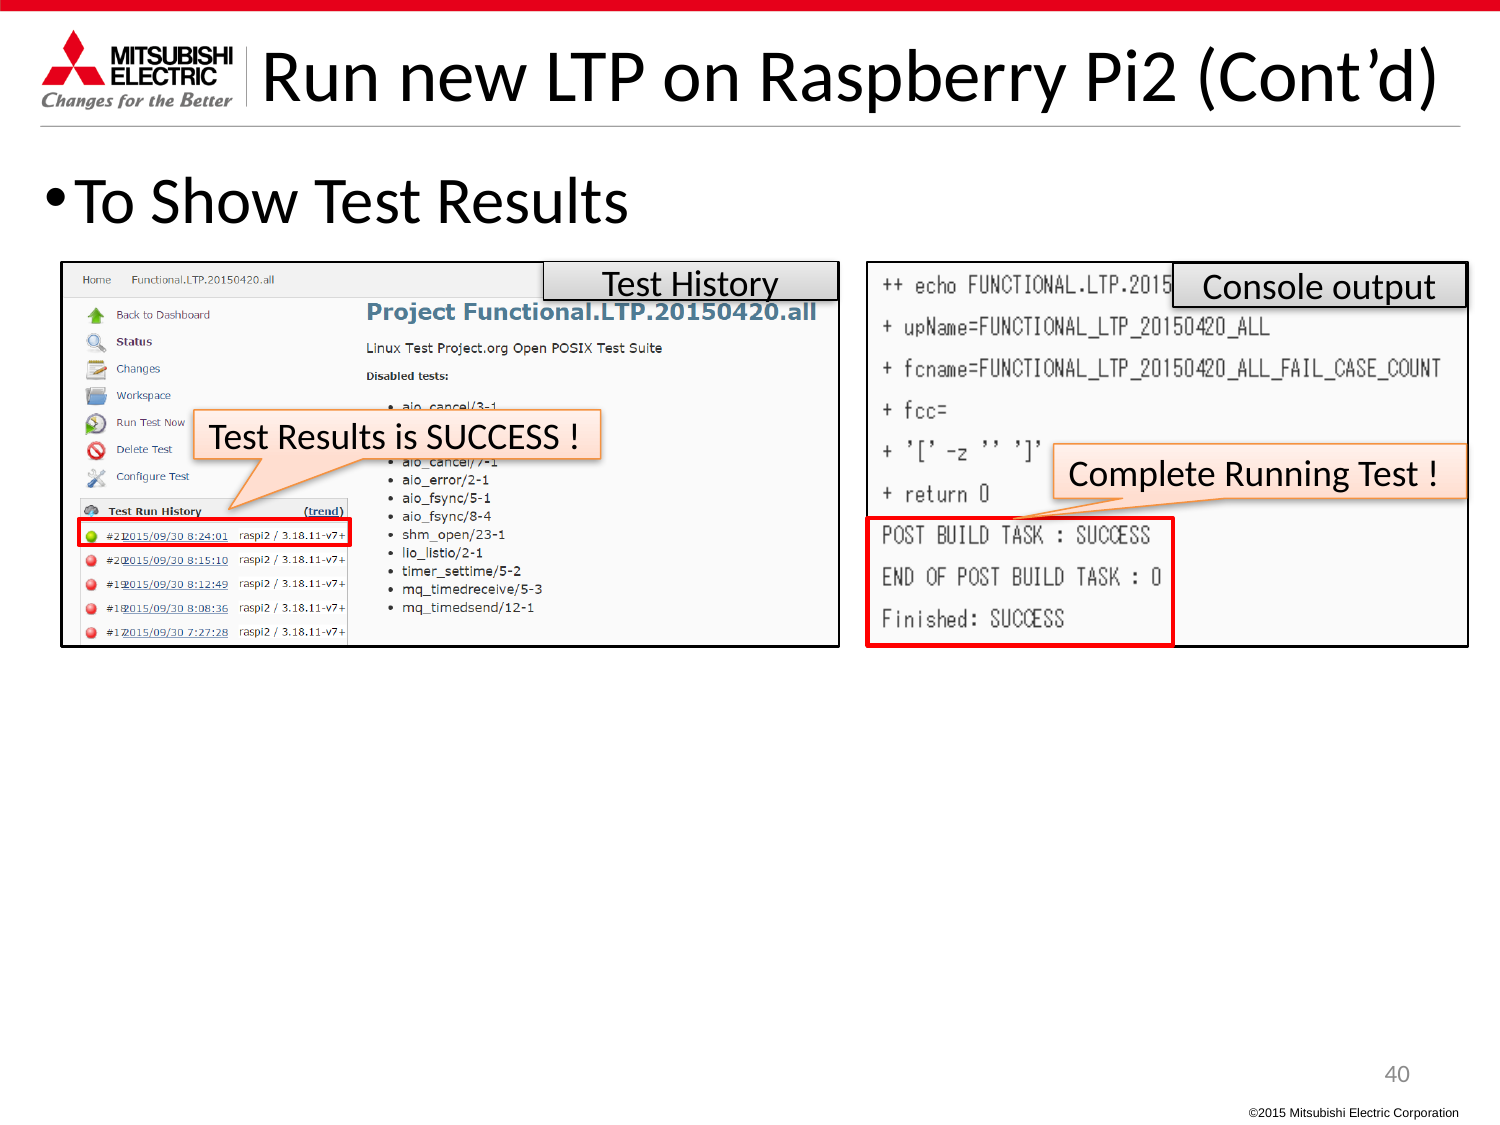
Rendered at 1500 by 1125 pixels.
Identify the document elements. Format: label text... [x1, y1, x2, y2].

slide_number 40 [1074, 1042, 1425, 1103]
title Run new LTP on Raspberry Pi2 (Cont’d) [242, 30, 1461, 112]
picture [0, 0, 1500, 1125]
list To Show Test Results [29, 149, 1483, 1035]
